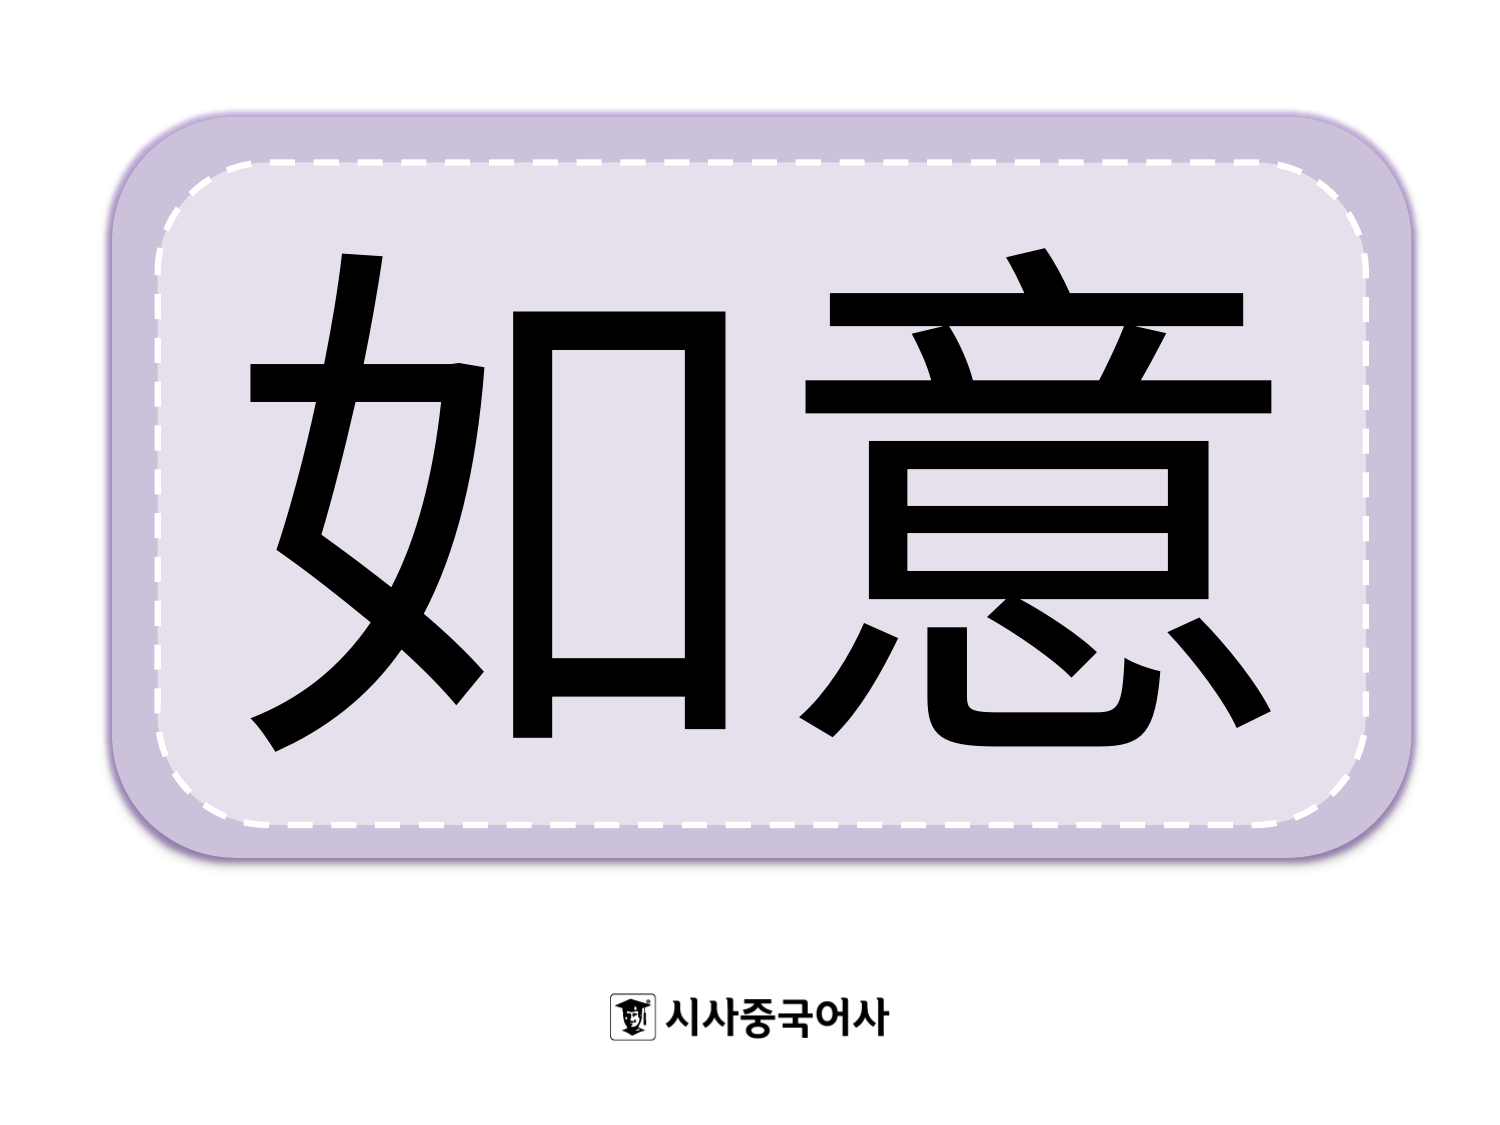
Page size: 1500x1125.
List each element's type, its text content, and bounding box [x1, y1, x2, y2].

text_box 如意 [162, 160, 1371, 824]
picture [602, 987, 898, 1047]
